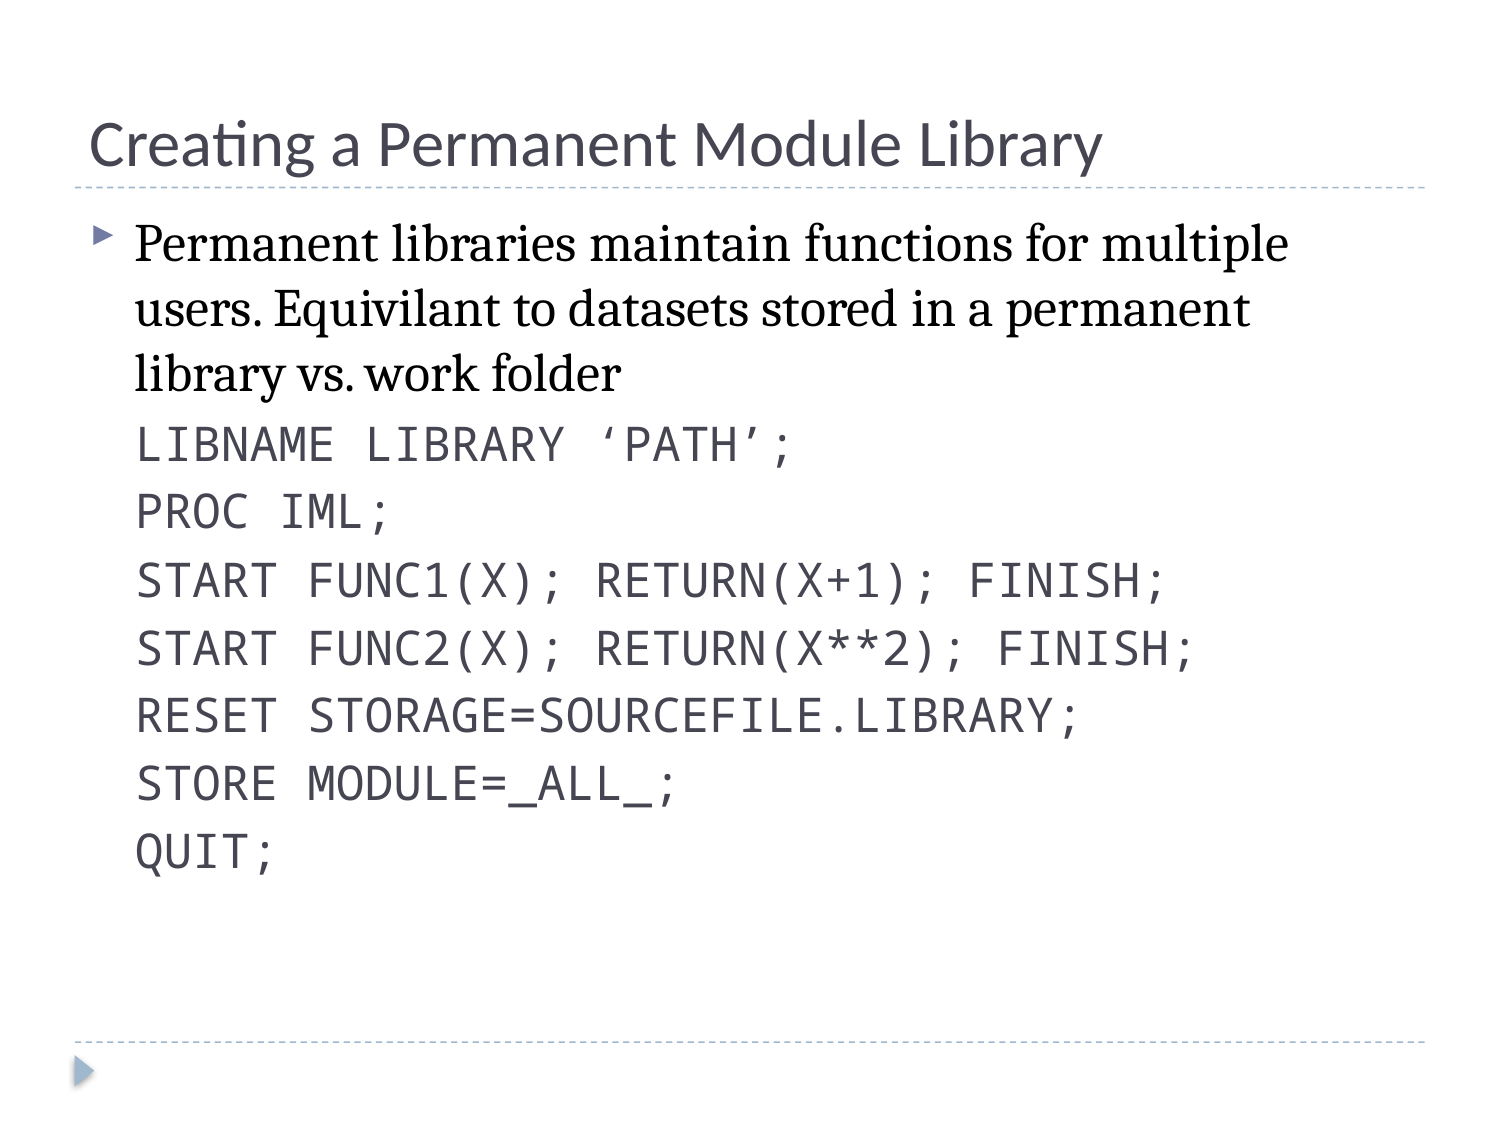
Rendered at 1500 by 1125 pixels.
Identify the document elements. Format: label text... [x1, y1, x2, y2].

title Creating a Permanent Module Library [75, 24, 1425, 188]
list Permanent libraries maintain functions for multiple users. Equivilant to datasets stored in a permanent library vs. work folder LIBNAME LIBRARY ‘PATH’; PROC IML; START FUNC1(X); RETURN(X+1); FINISH; START FUNC2(X); RETURN(X**2); FINISH; RESET STORAGE=SOURCEFILE.LIBRARY; STORE MODULE=_ALL_; QUIT; [75, 200, 1425, 1010]
